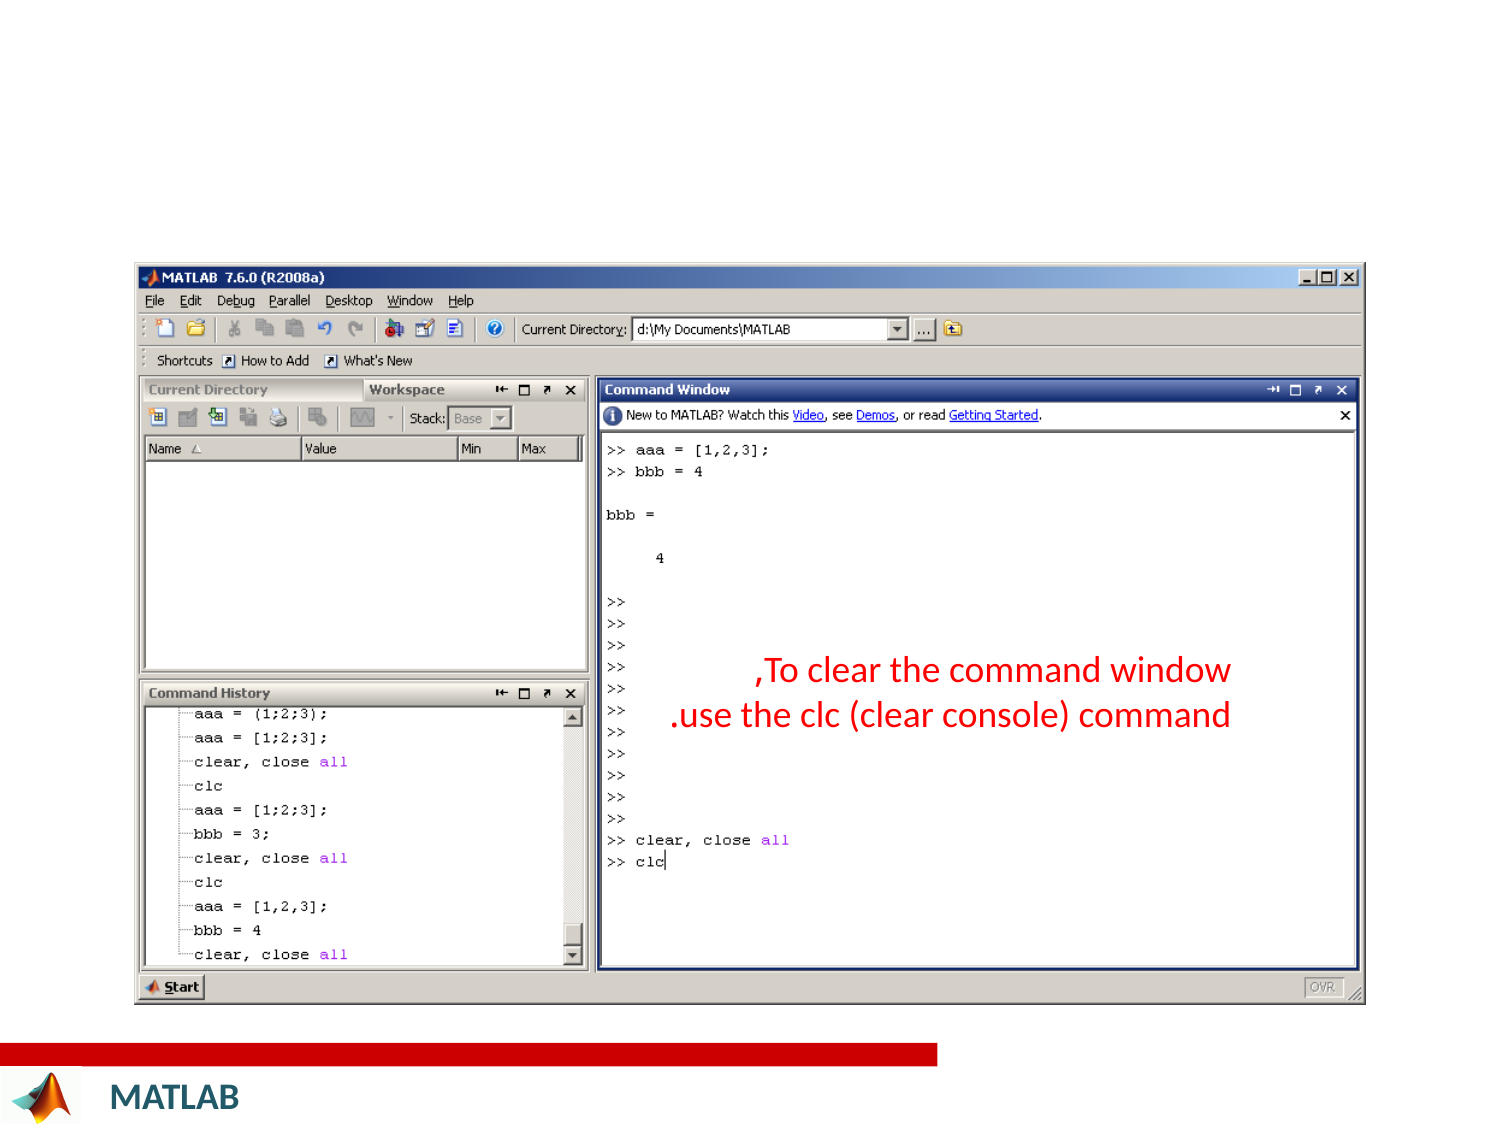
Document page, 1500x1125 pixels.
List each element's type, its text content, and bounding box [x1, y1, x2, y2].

text_box MATLAB [94, 1064, 255, 1125]
picture [0, 1066, 83, 1125]
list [133, 262, 1367, 1006]
footer [0, 1042, 938, 1067]
